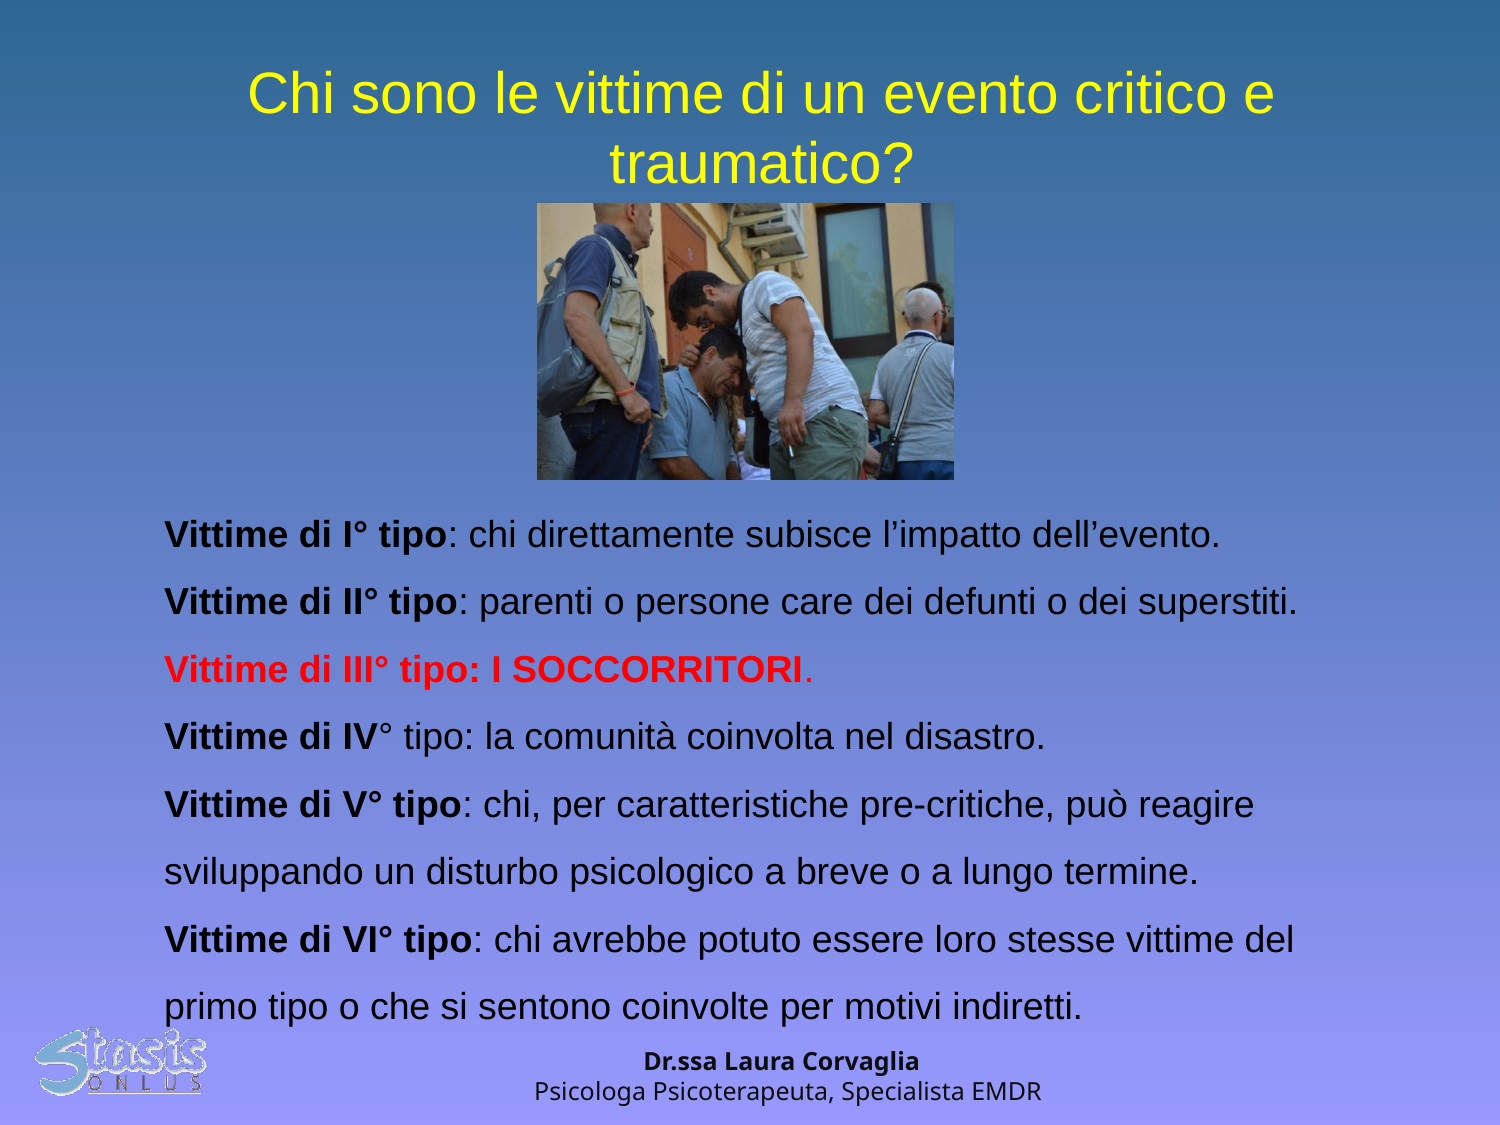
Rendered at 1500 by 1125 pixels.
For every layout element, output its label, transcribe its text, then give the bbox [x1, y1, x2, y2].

text_box Dr.ssa Laura Corvaglia Psicologa Psicoterapeuta, Specialista EMDR [396, 1022, 1167, 1125]
picture [537, 203, 954, 481]
text_box Vittime di I° tipo: chi direttamente subisce l’impatto dell’evento. Vittime di II° tipo: parenti o persone care dei defunti o dei superstiti. Vittime di III° tipo: I SOCCORRITORI. Vittime di IV° tipo: la comunità coinvolta nel disastro. Vittime di V° tipo: chi, per caratteristiche pre-critiche, può reagire sviluppando un disturbo psicologico a breve o a lungo termine. Vittime di VI° tipo: chi avrebbe potuto essere loro stesse vittime del primo tipo o che si sentono coinvolte per motivi indiretti. [149, 479, 1378, 1035]
picture [24, 981, 227, 1125]
text_box Chi sono le vittime di un evento critico e traumatico? [87, 48, 1438, 203]
